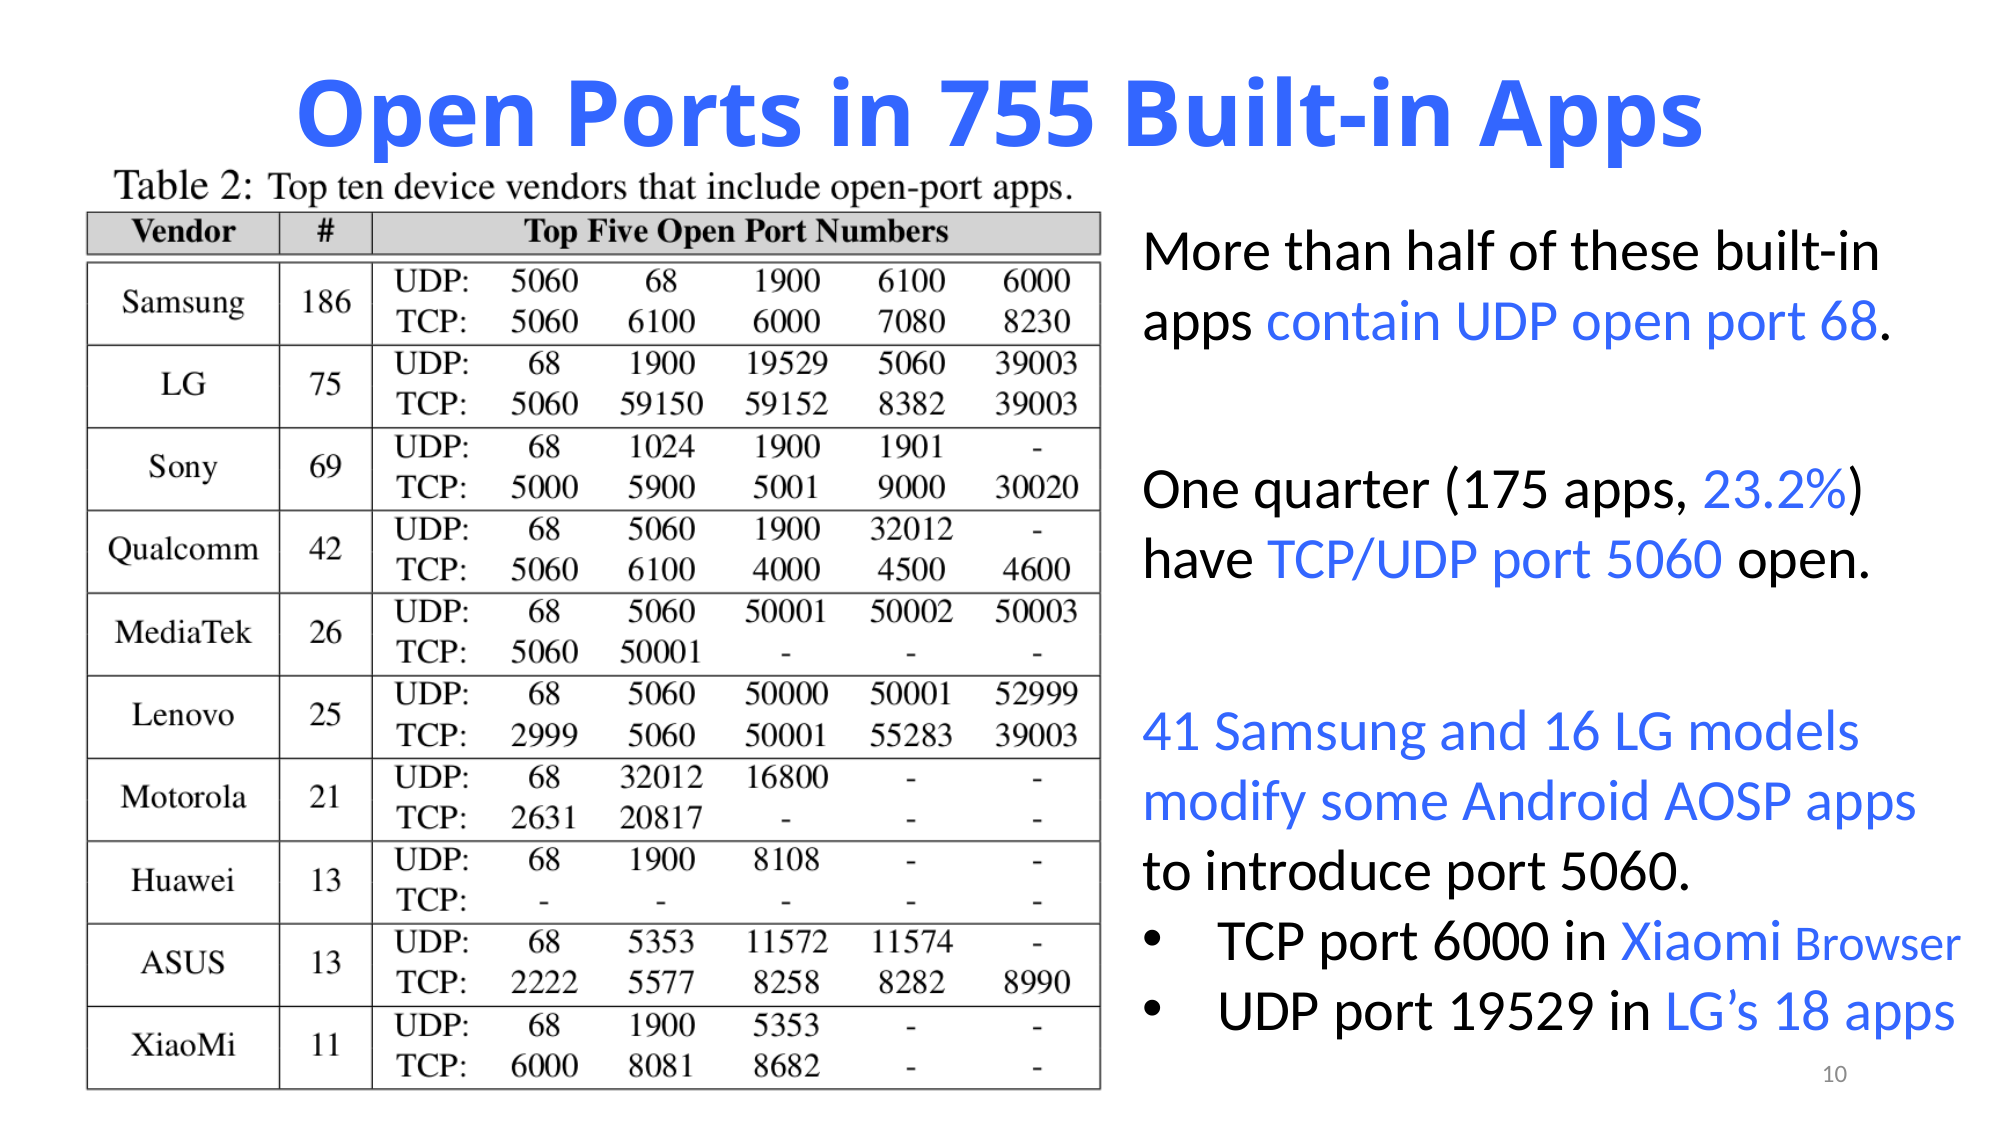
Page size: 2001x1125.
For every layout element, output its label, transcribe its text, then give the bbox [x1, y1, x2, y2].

text_box More than half of these built-in apps contain UDP open port 68. [1127, 204, 1957, 360]
picture [79, 163, 1106, 1094]
text_box One quarter (175 apps, 23.2%) have TCP/UDP port 5060 open. [1127, 442, 1957, 597]
slide_number 10 [1412, 1050, 1863, 1103]
text_box 41 Samsung and 16 LG models modify some Android AOSP apps to introduce port 5060. TCP port 6000 in Xiaomi Browser UDP port 19529 in LG’s 18 apps [1127, 684, 1980, 1050]
title Open Ports in 755 Built-in Apps [137, 59, 1863, 278]
